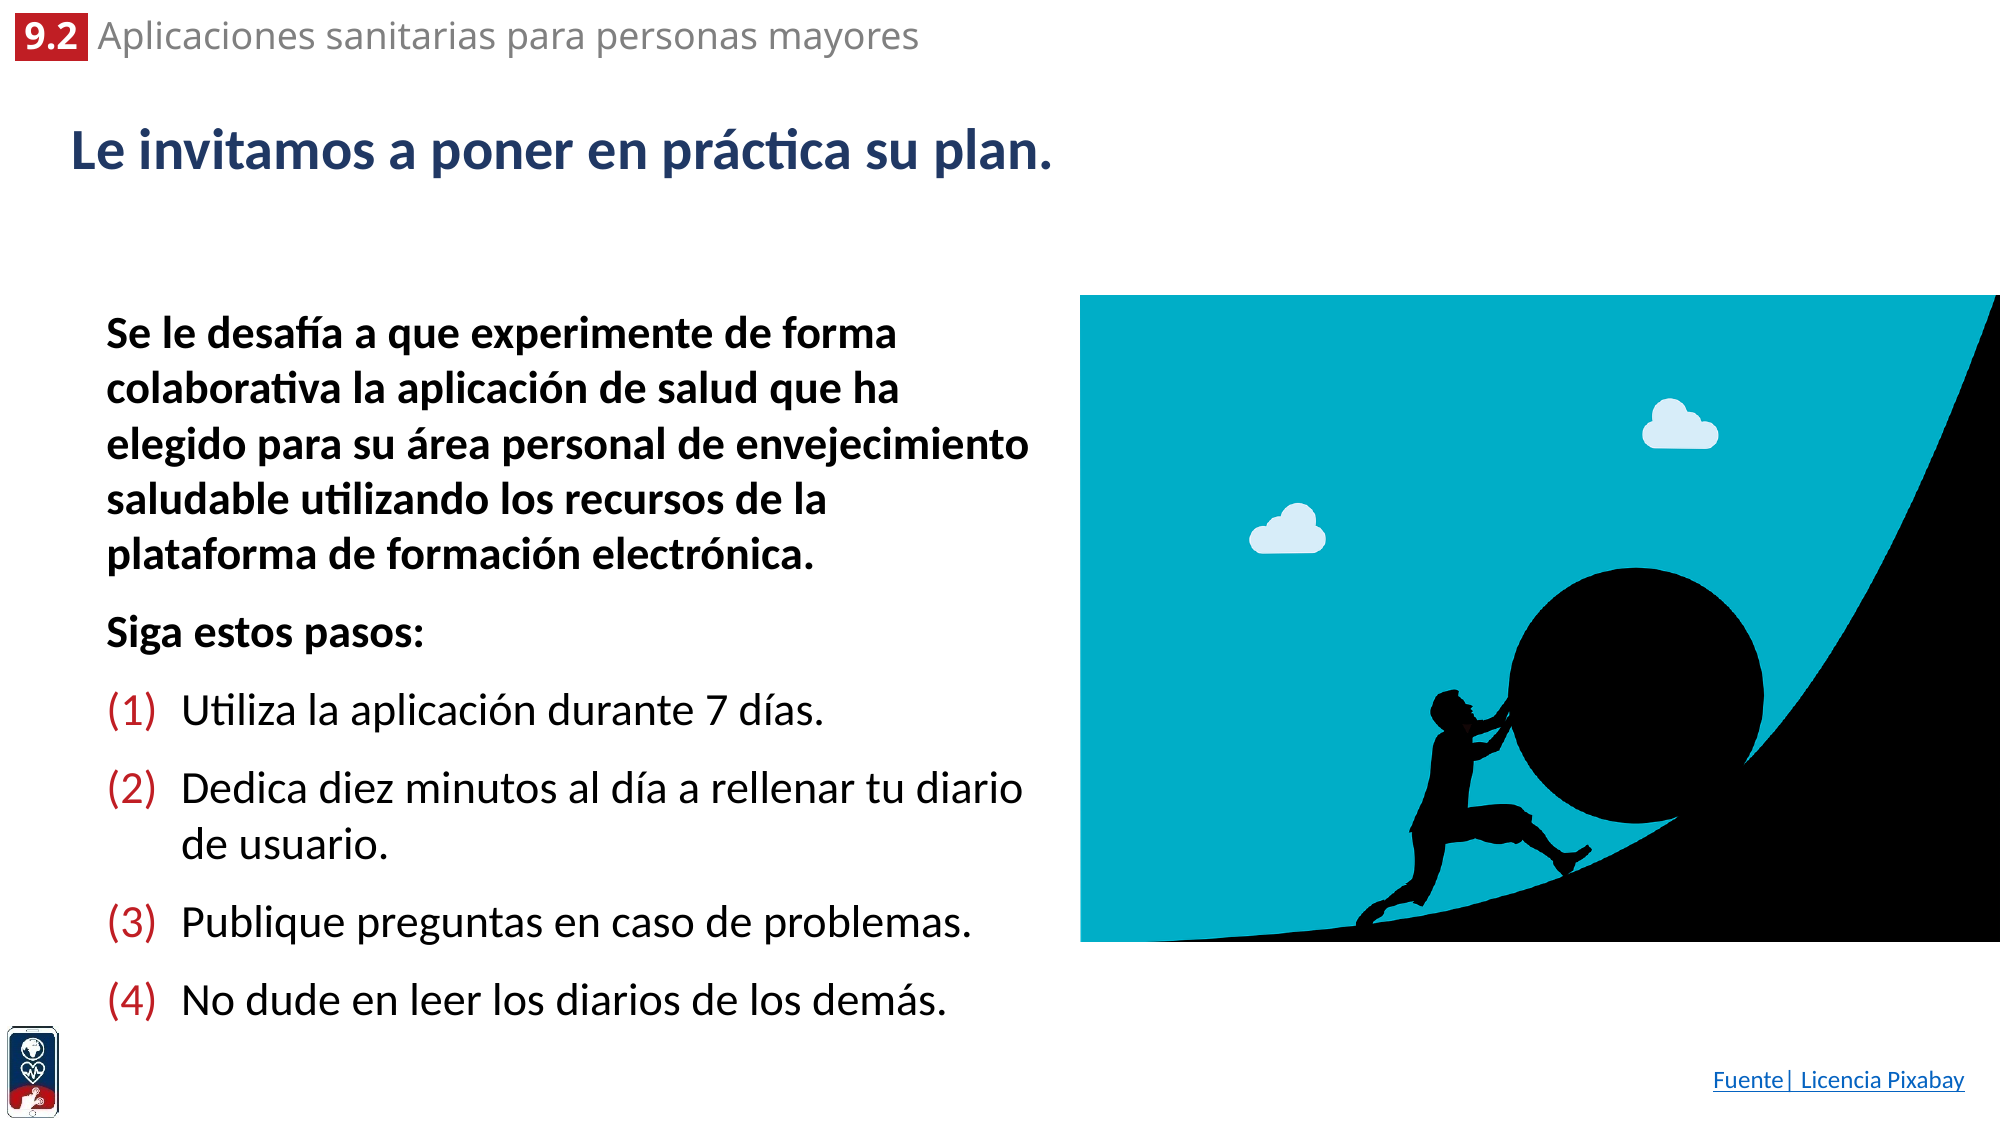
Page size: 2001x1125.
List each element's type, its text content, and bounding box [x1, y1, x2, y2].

title Le invitamos a poner en práctica su plan. [56, 100, 1872, 201]
text_box Fuente| Licencia Pixabay [1584, 1056, 1980, 1102]
picture [7, 1026, 59, 1118]
picture [1080, 295, 2000, 942]
list Se le desafía a que experimente de forma colaborativa la aplicación de salud que ha elegido para su área personal de envejecimiento saludable utilizando los recursos de la plataforma de formación electrónica. Siga estos pasos: Utiliza la aplicación durante 7 días. Dedica diez minutos al día a rellenar tu diario de usuario. Publique preguntas en caso de problemas. No dude en leer los diarios de los demás. [91, 295, 1052, 1094]
